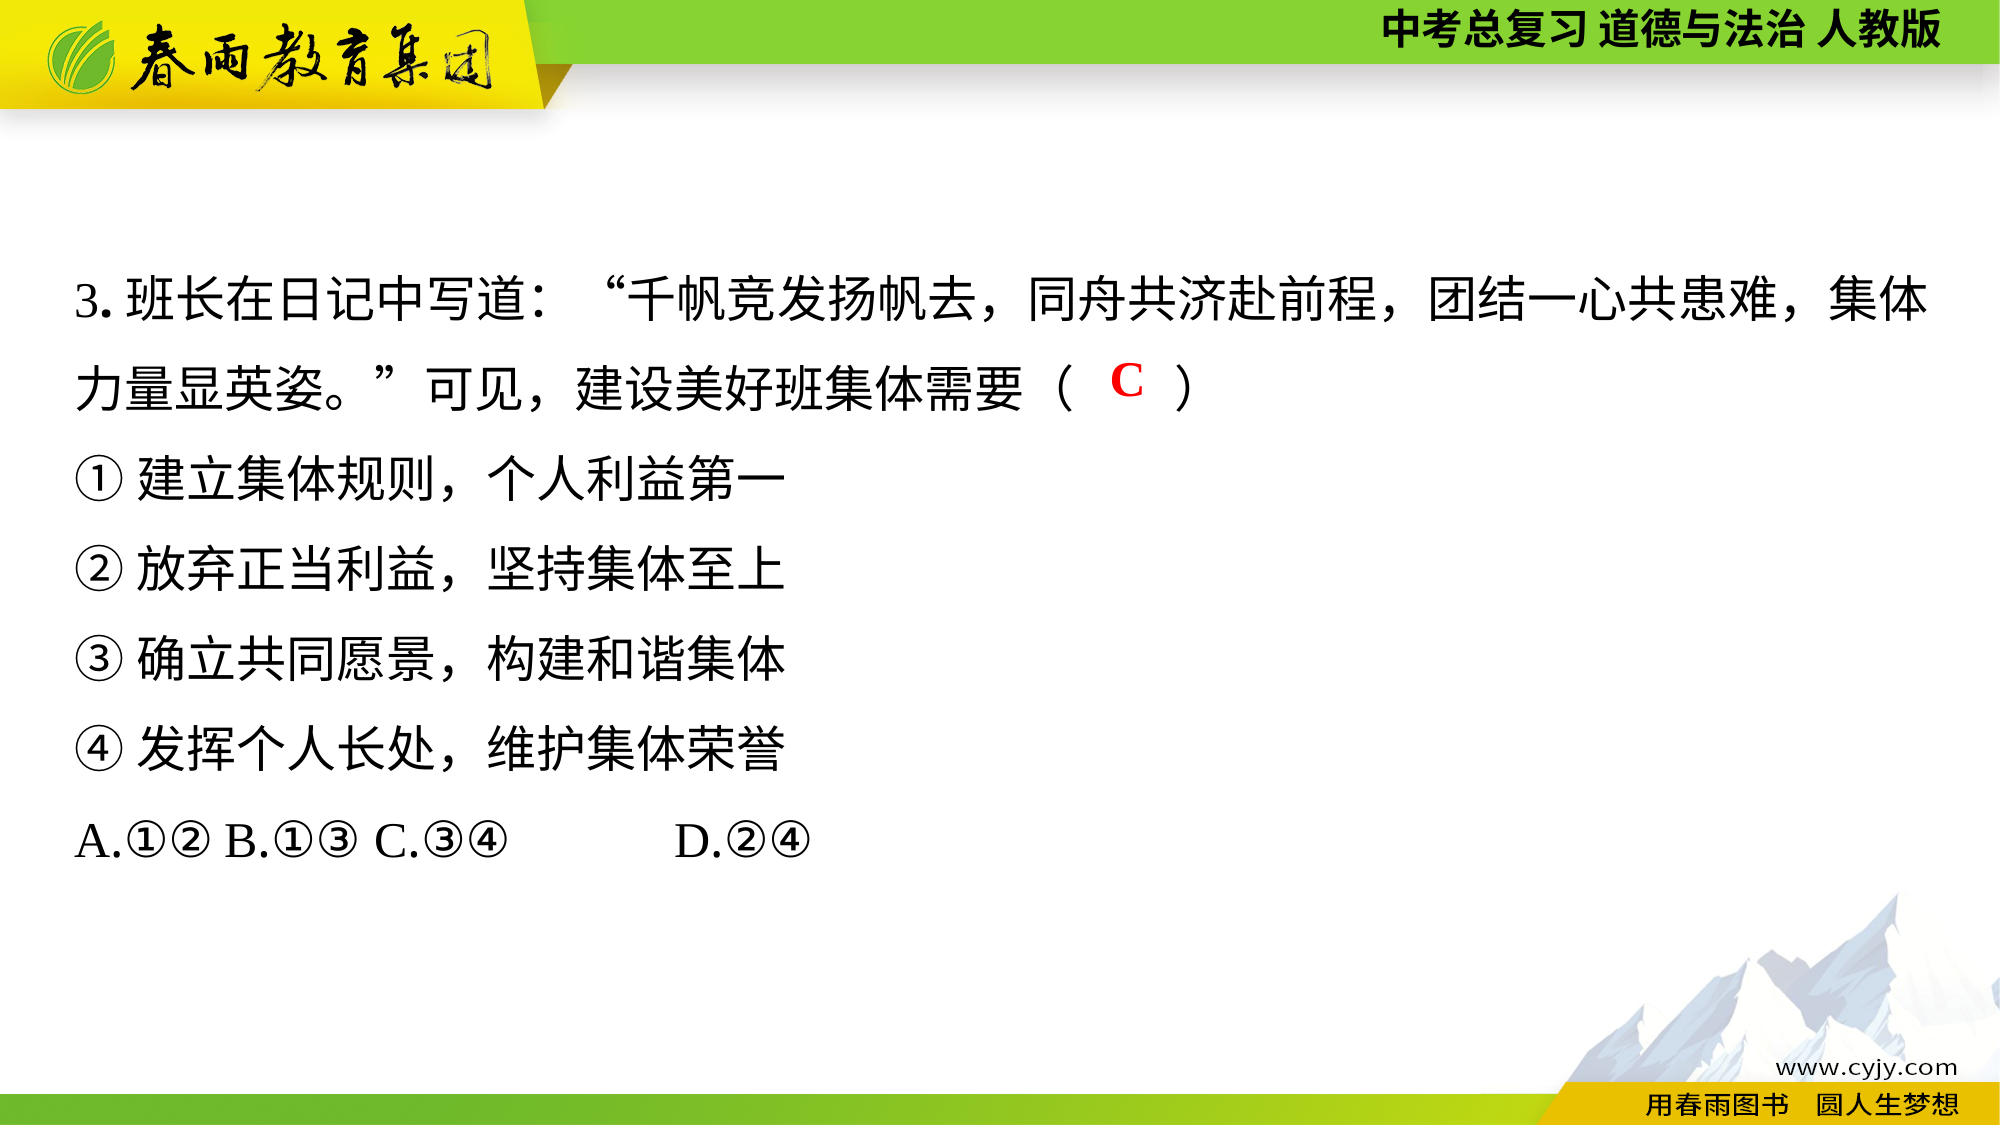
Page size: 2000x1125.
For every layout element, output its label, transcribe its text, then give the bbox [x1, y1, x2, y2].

picture [0, 0, 2000, 1125]
text_box C [1094, 339, 1161, 415]
list 3.班长在日记中写道：“千帆竞发扬帆去，同舟共济赴前程，团结一心共患难，集体力量显英姿。”可见，建设美好班集体需要（ ） ①建立集体规则，个人利益第一 ②放弃正当利益，坚持集体至上 ③确立共同愿景，构建和谐集体 ④发挥个人长处，维护集体荣誉 A.①② B.①③ C.③④ D.②④ [59, 230, 1944, 882]
